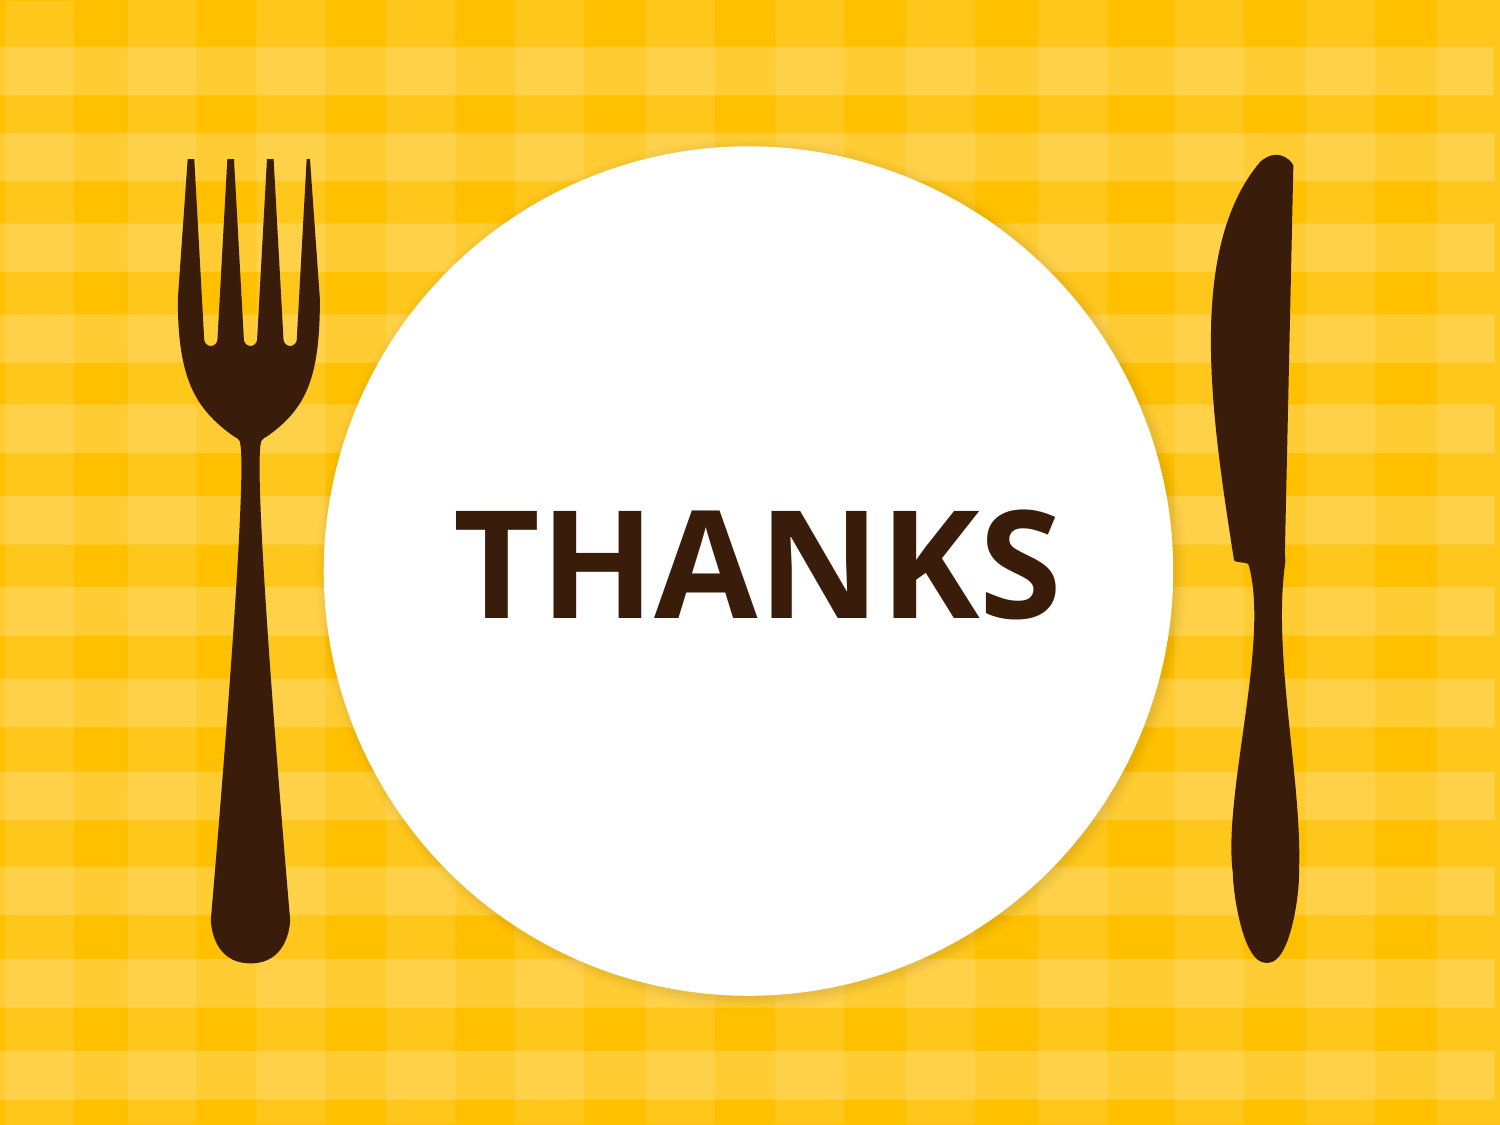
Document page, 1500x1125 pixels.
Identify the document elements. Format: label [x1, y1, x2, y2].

text_box [1185, 148, 1303, 964]
text_box [323, 146, 1174, 996]
text_box [177, 161, 318, 966]
text_box [0, 0, 1500, 1125]
